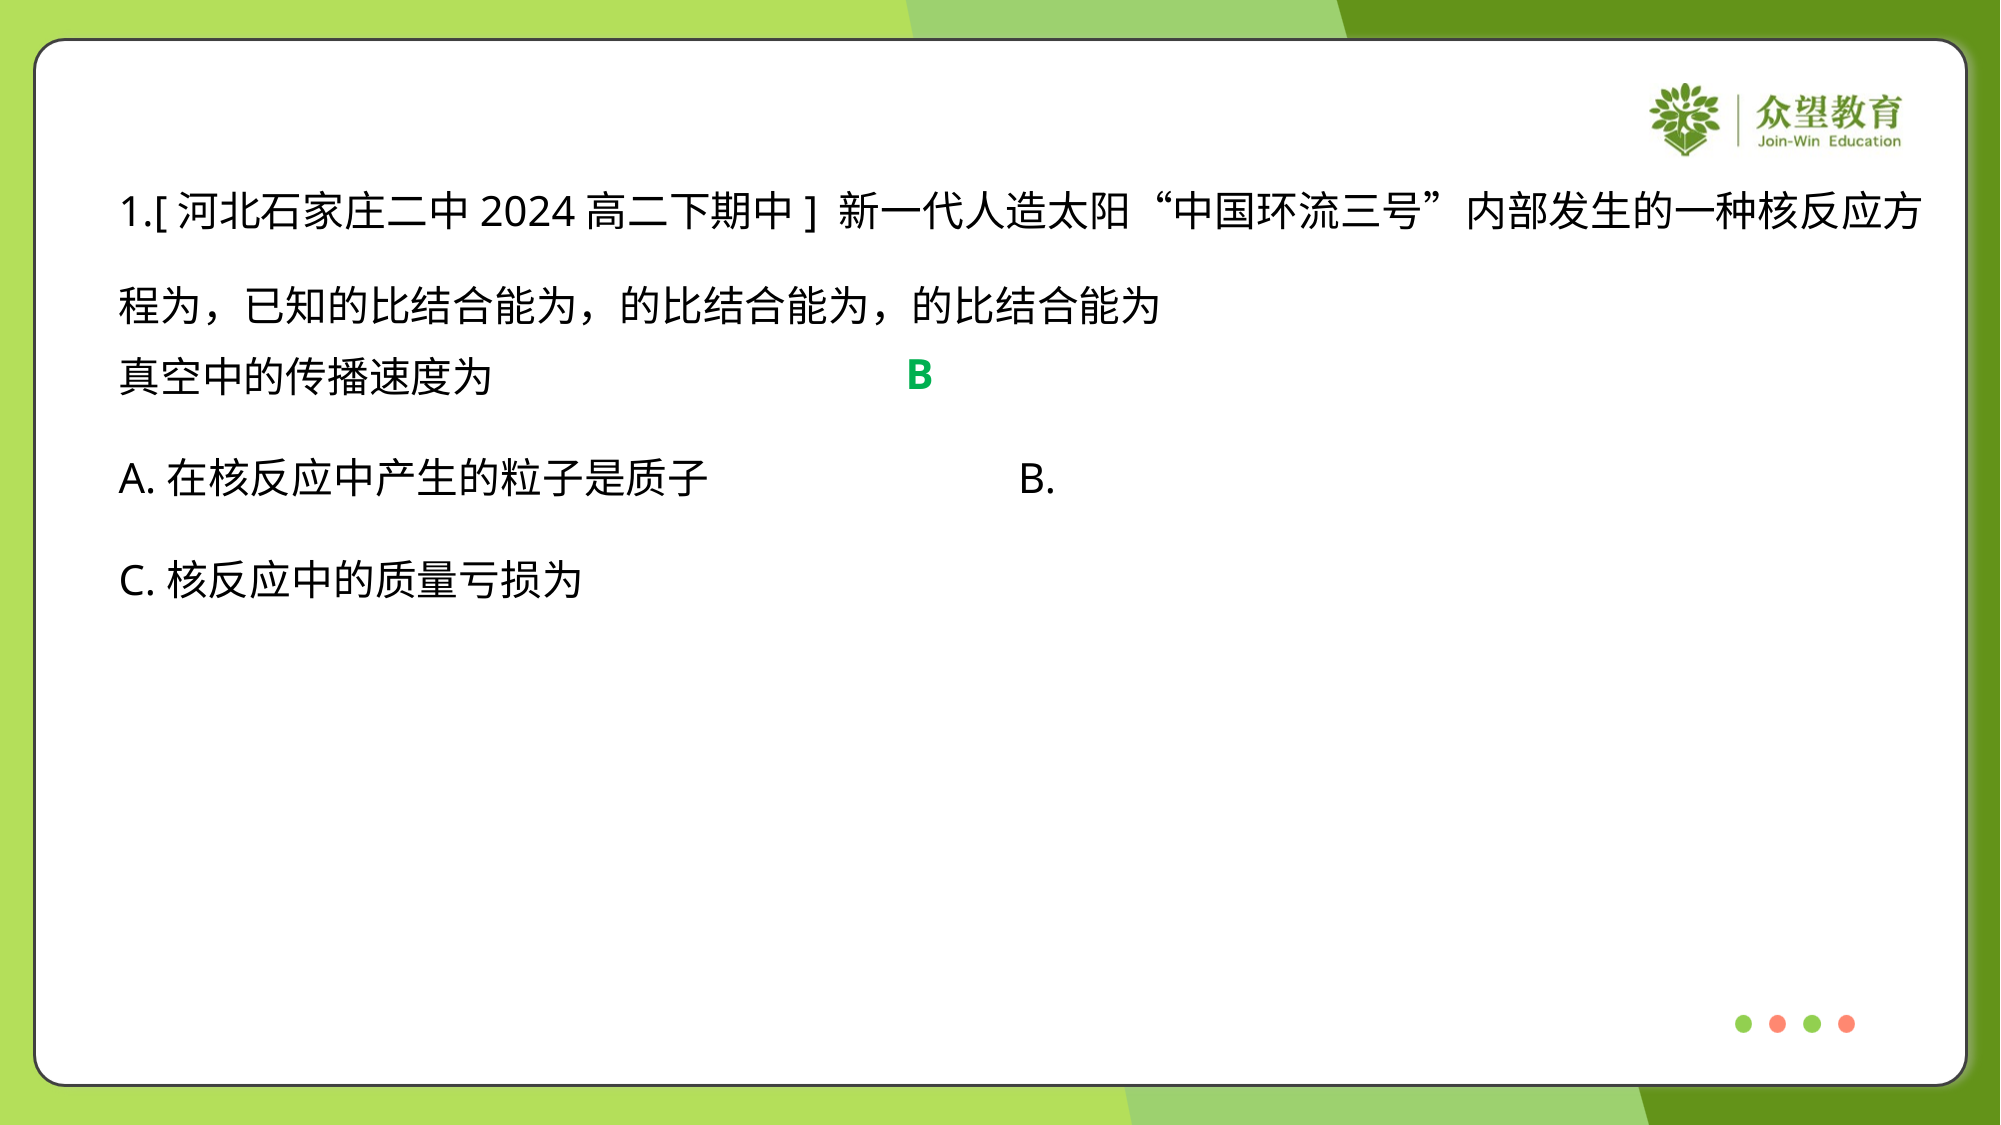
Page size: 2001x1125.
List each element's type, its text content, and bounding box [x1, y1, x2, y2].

text_box B [890, 327, 949, 391]
picture [0, 0, 2000, 1125]
